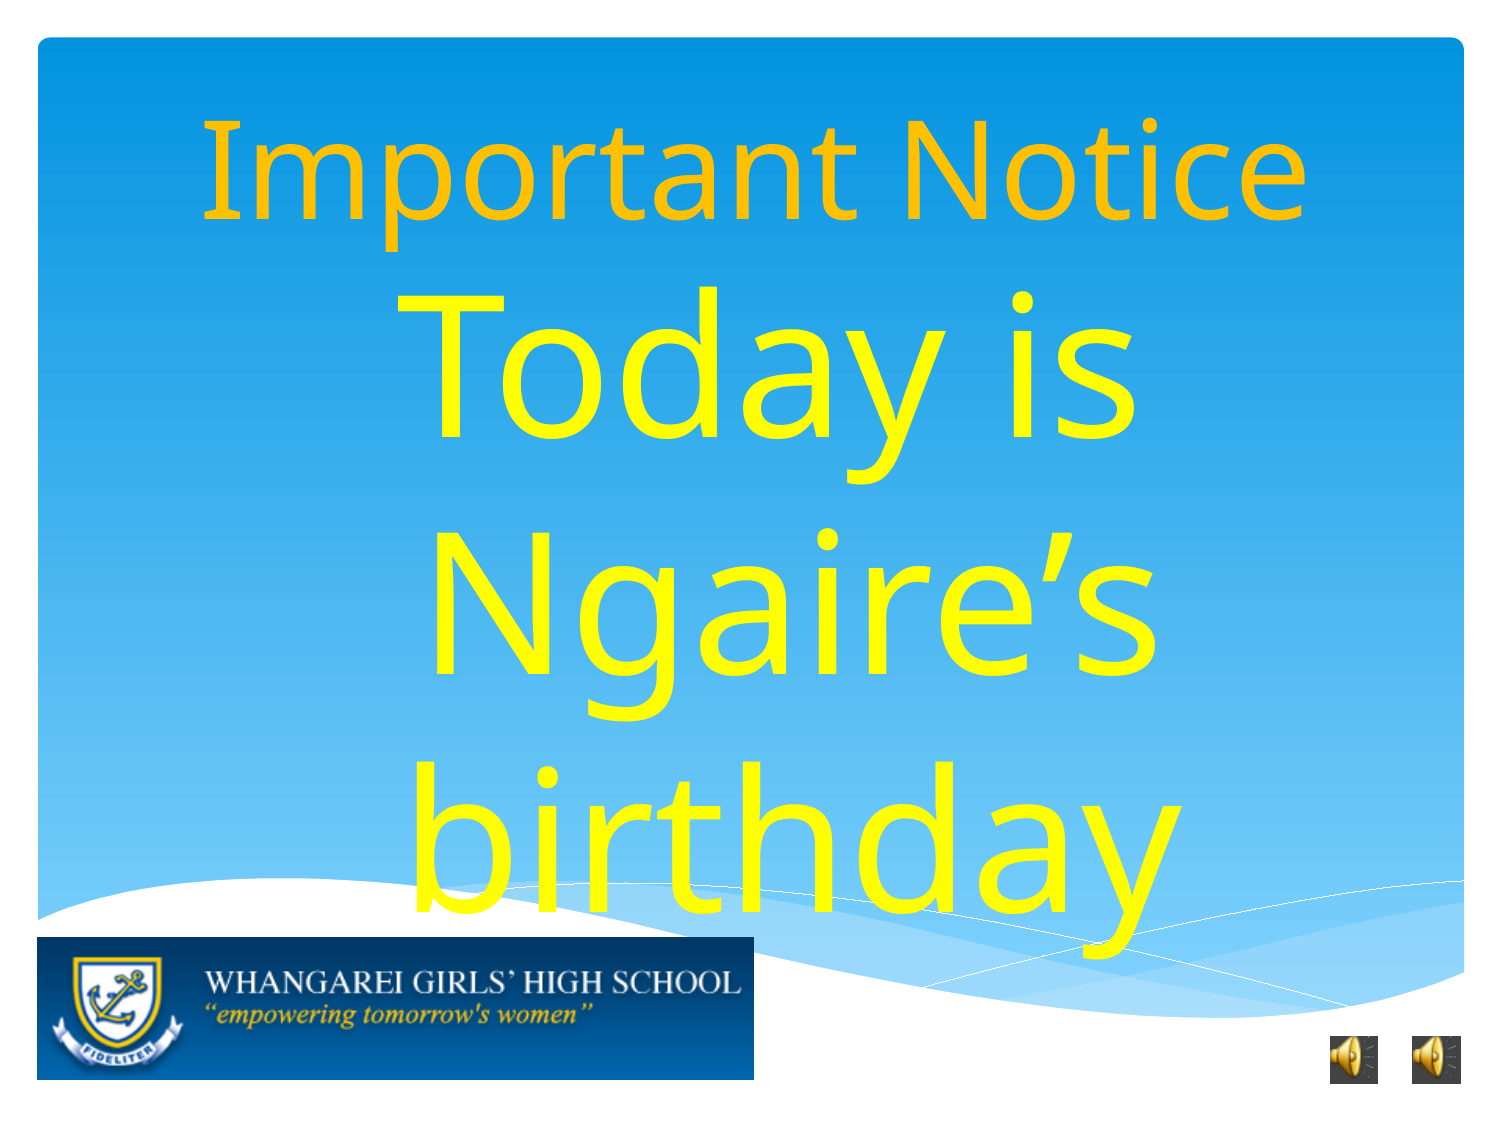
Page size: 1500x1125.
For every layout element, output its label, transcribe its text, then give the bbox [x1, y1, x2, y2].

text_box Today is Ngaire’s birthday [149, 231, 1391, 963]
text_box Important Notice [149, 37, 1362, 255]
picture [1328, 1034, 1380, 1086]
picture [37, 937, 754, 1080]
picture [1411, 1034, 1462, 1086]
